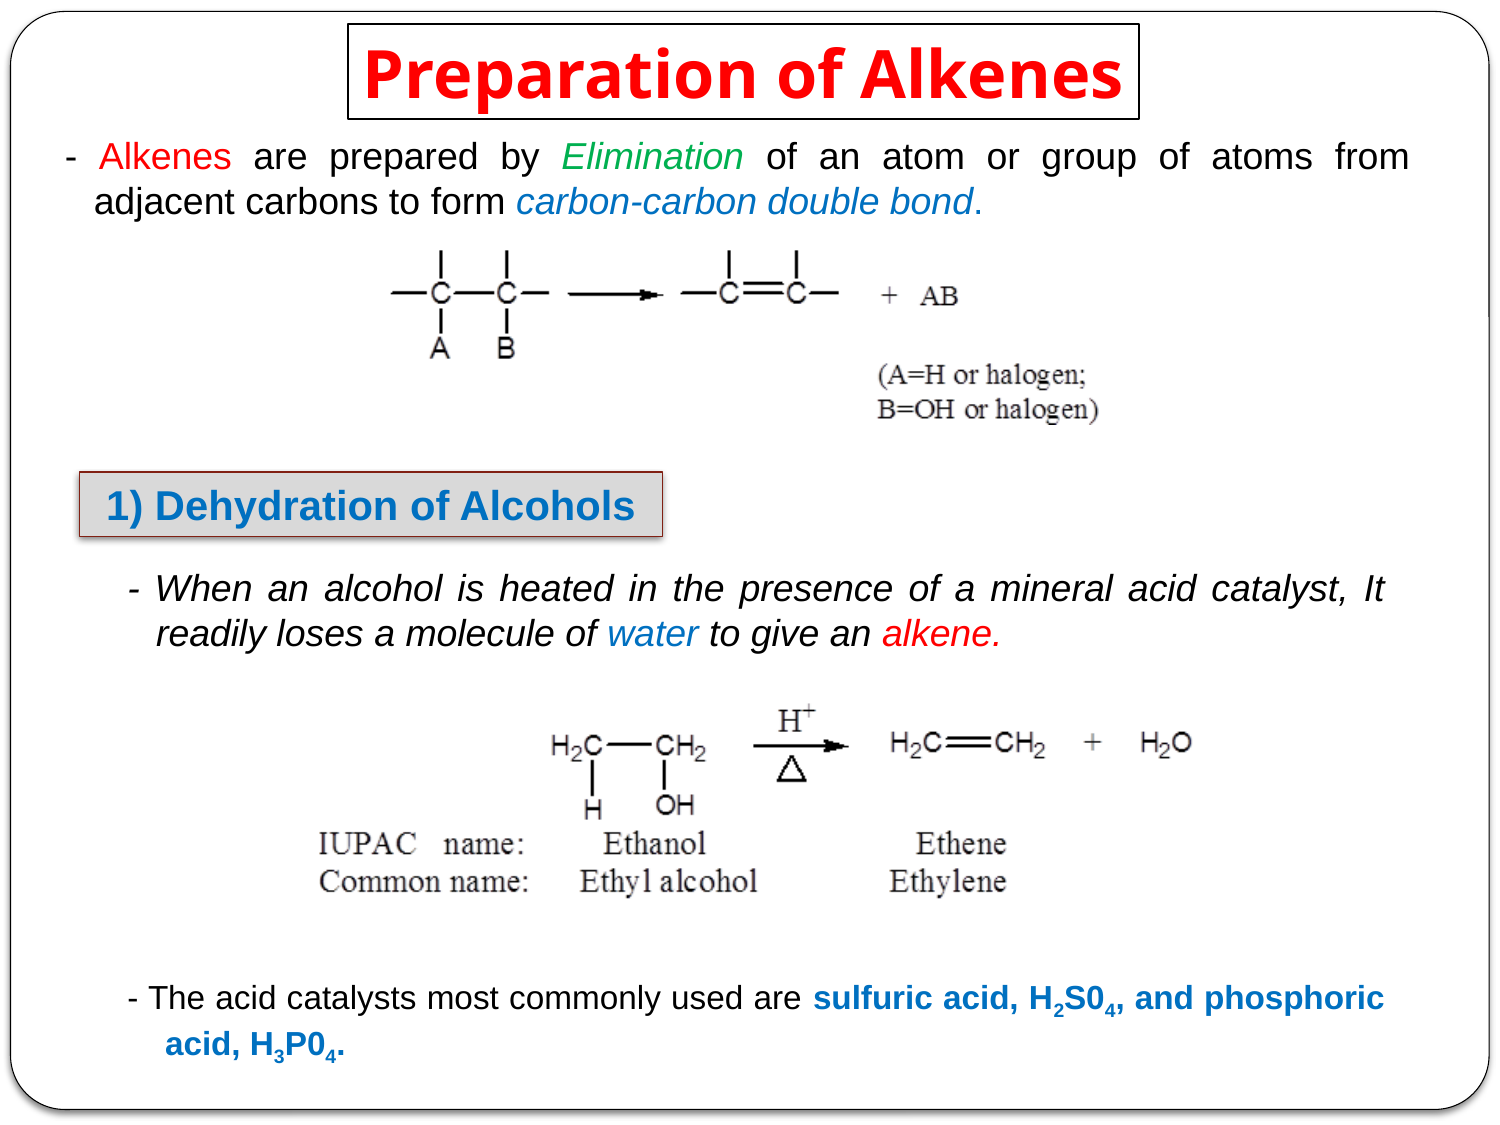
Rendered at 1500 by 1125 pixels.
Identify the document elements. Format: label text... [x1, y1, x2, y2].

text_box 1) Dehydration of Alcohols [79, 471, 663, 537]
text_box - Alkenes are prepared by Elimination of an atom or group of atoms from adjacent carbons to form carbon-carbon double bond. [50, 124, 1425, 230]
picture [388, 249, 1099, 426]
picture [319, 699, 1194, 901]
text_box - The acid catalysts most commonly used are sulfuric acid, H2S04, and phosphoric acid, H3P04. [112, 968, 1400, 1075]
text_box - When an alcohol is heated in the presence of a mineral acid catalyst, It readily loses a molecule of water to give an alkene. [112, 556, 1400, 662]
text_box Preparation of Alkenes [347, 23, 1140, 120]
